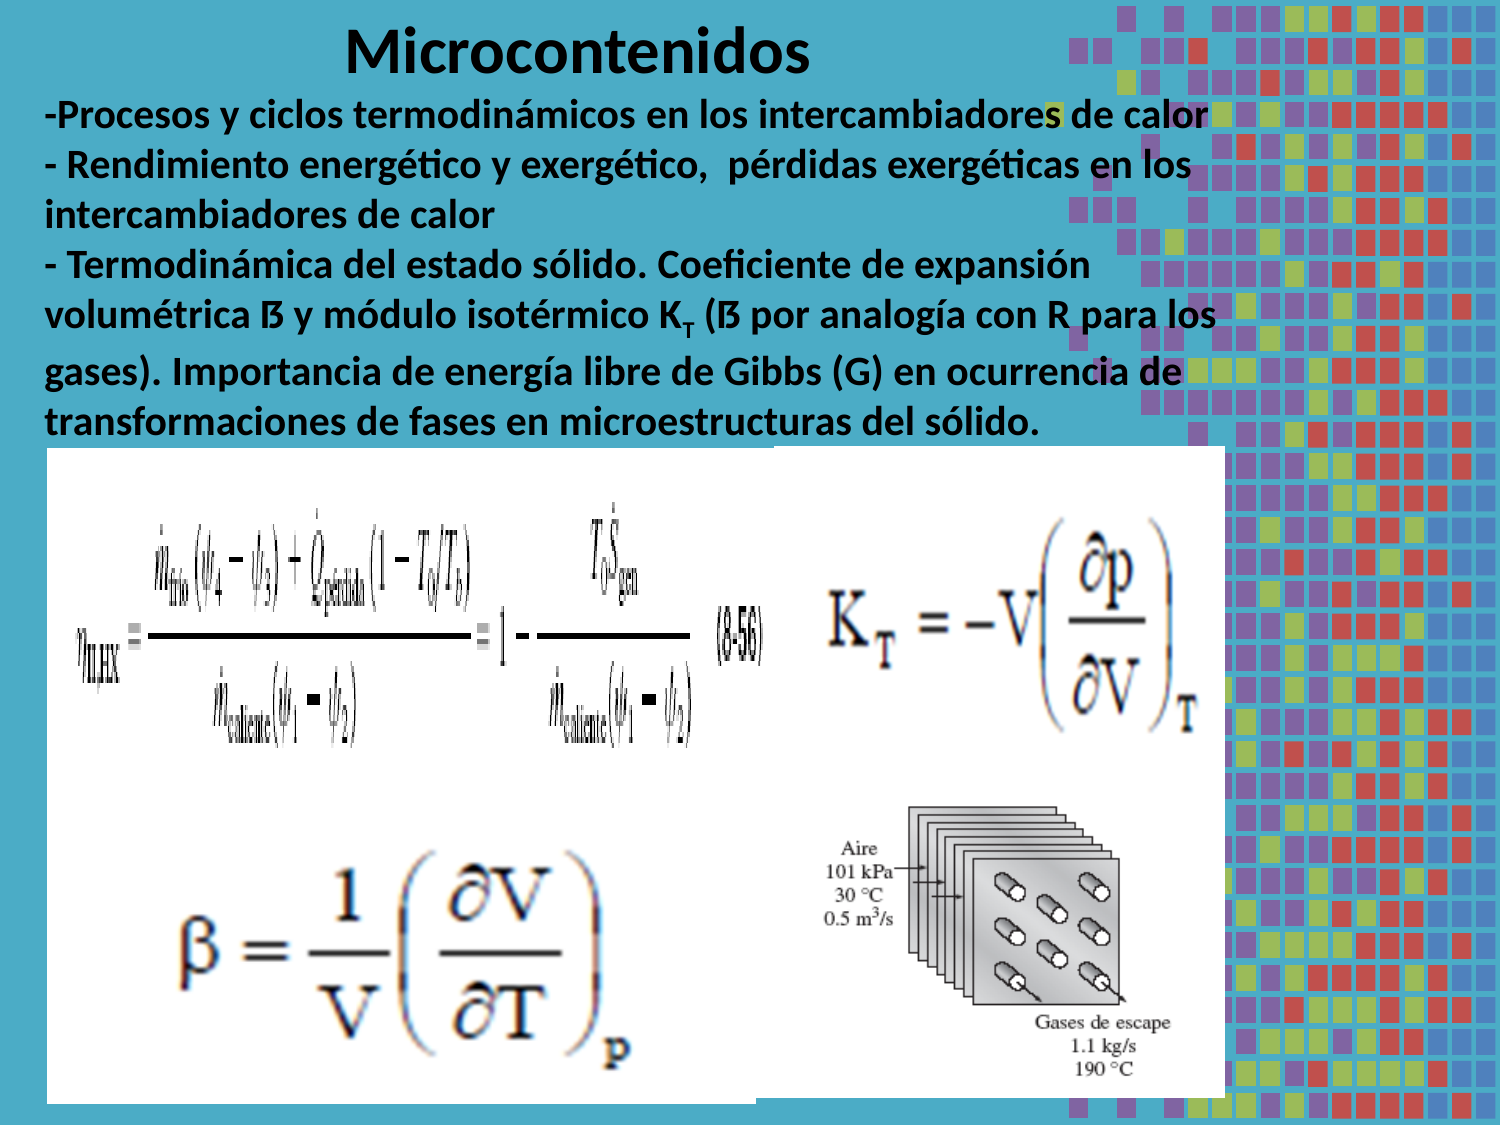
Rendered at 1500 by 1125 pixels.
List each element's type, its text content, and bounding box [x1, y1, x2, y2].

title Microcontenidos -Procesos y ciclos termodinámicos en los intercambiadores de calor - Rendimiento energético y exergético, pérdidas exergéticas en los intercambiadores de calor - Termodinámica del estado sólido. Coeficiente de expansión volumétrica ẞ y módulo isotérmico KT (ẞ por analogía con R para los gases). Importancia de energía libre de Gibbs (G) en ocurrencia de transformaciones de fases en microestructuras del sólido. [29, 0, 1306, 378]
picture [46, 446, 1225, 1104]
